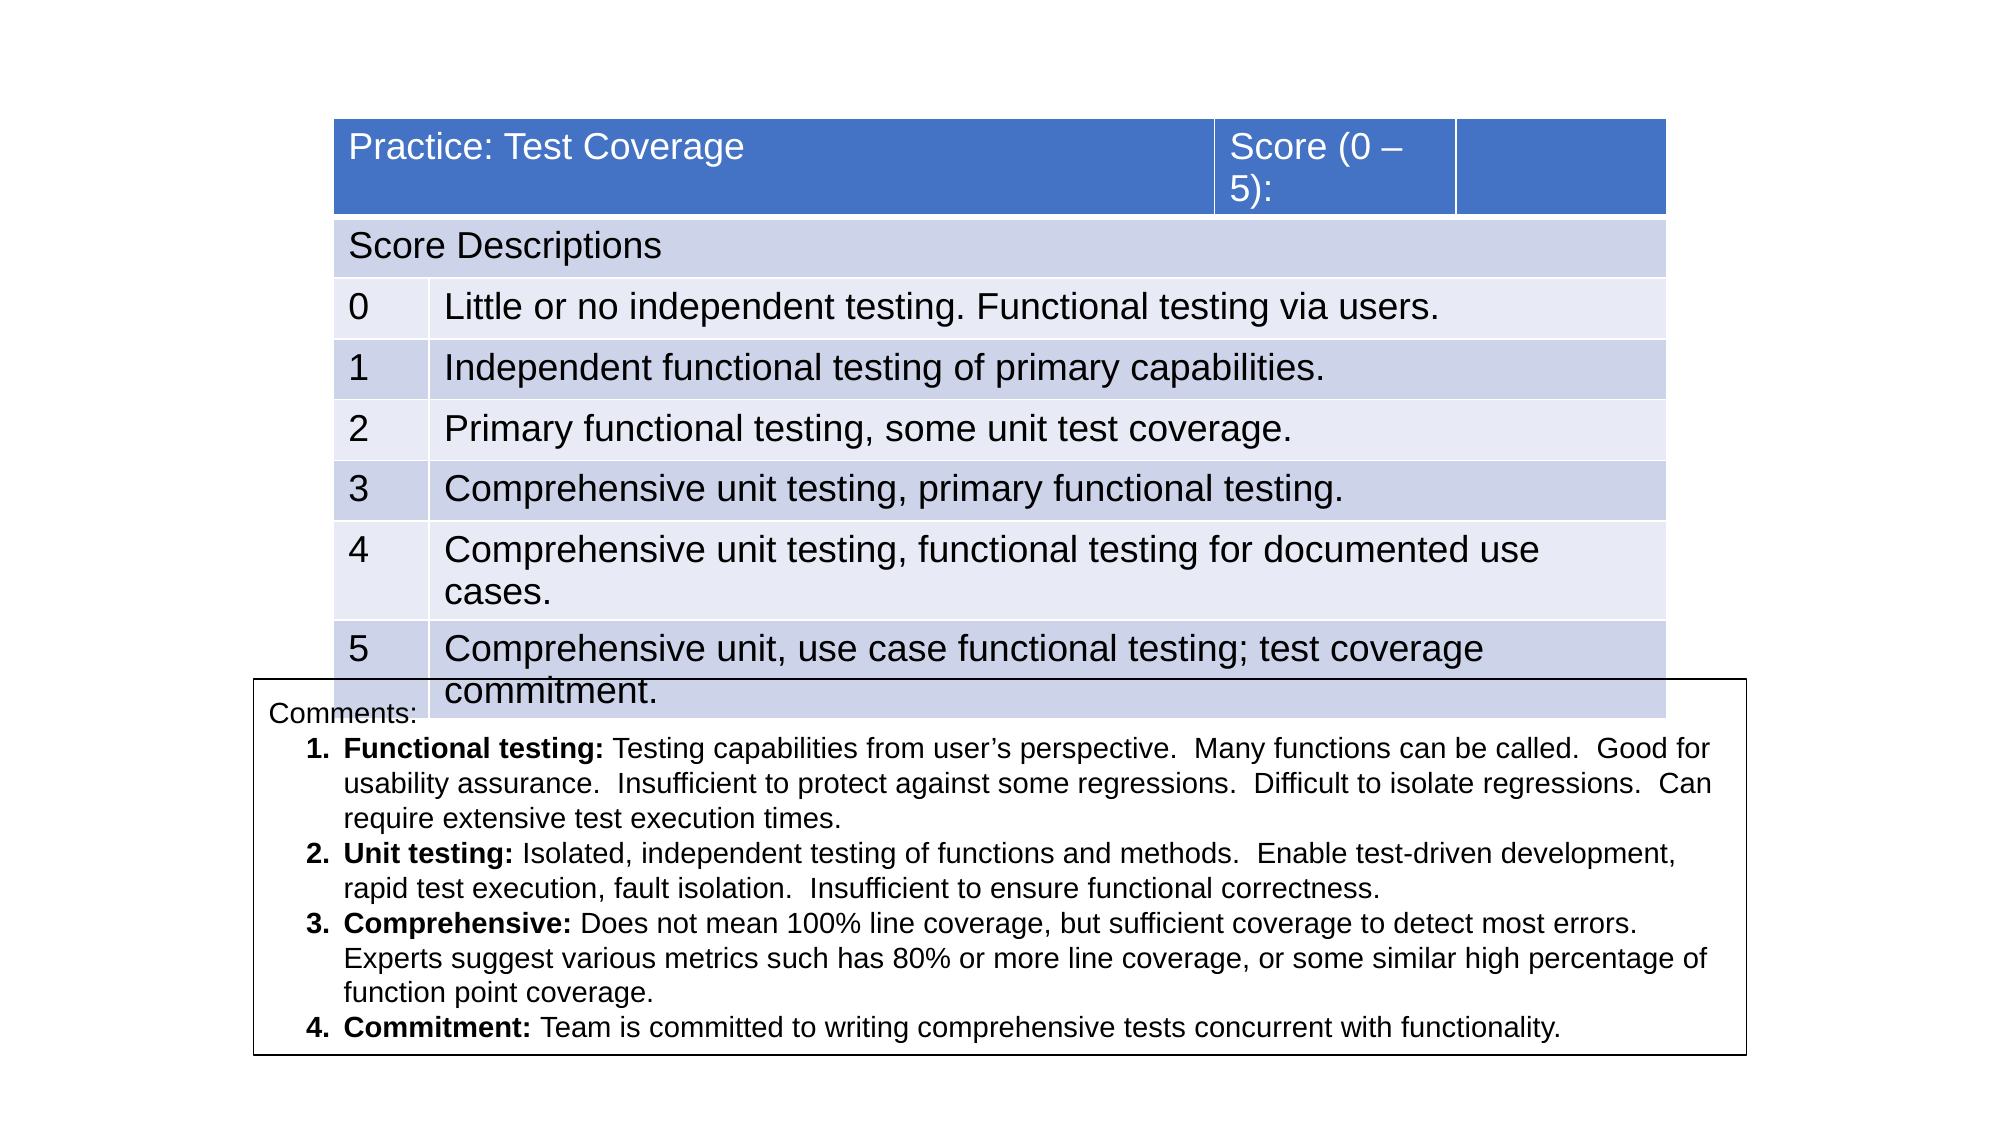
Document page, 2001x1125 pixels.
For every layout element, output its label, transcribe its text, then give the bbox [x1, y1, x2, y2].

table_cell 0 [334, 279, 428, 338]
table_cell 5 [334, 621, 428, 679]
table_cell 2 [334, 400, 428, 460]
table_cell 1 [334, 340, 428, 399]
table_cell Comprehensive unit testing, primary functional testing. [430, 461, 1666, 520]
table_cell Comprehensive unit testing, functional testing for documented use cases. [430, 522, 1666, 619]
table_cell Comprehensive unit, use case functional testing; test coverage commitment. [430, 621, 1666, 679]
table_cell Little or no independent testing. Functional testing via users. [430, 279, 1666, 338]
table_cell 4 [334, 522, 428, 619]
table_cell Primary functional testing, some unit test coverage. [430, 400, 1666, 460]
table_cell Independent functional testing of primary capabilities. [430, 340, 1666, 399]
table_header Score (0 – 5): [1215, 119, 1455, 214]
table_cell 3 [334, 461, 428, 520]
table_header Practice: Test Coverage [334, 119, 1214, 214]
table_header [1457, 119, 1666, 214]
table_cell Score Descriptions [334, 220, 1666, 277]
text_box Comments: Functional testing: Testing capabilities from user’s perspective. Many functions can be called. Good for usability assurance. Insufficient to protect against some regressions. Difficult to isolate regressions. Can require extensive test execution times. Unit testing: Isolated, independent testing of functions and methods. Enable test-driven development, rapid test execution, fault isolation. Insufficient to ensure functional correctness. Comprehensive: Does not mean 100% line coverage, but sufficient coverage to detect most errors. Experts suggest various metrics such has 80% or more line coverage, or some similar high percentage of function point coverage. Commitment: Team is committed to writing comprehensive tests concurrent with functionality. [253, 679, 1747, 1055]
